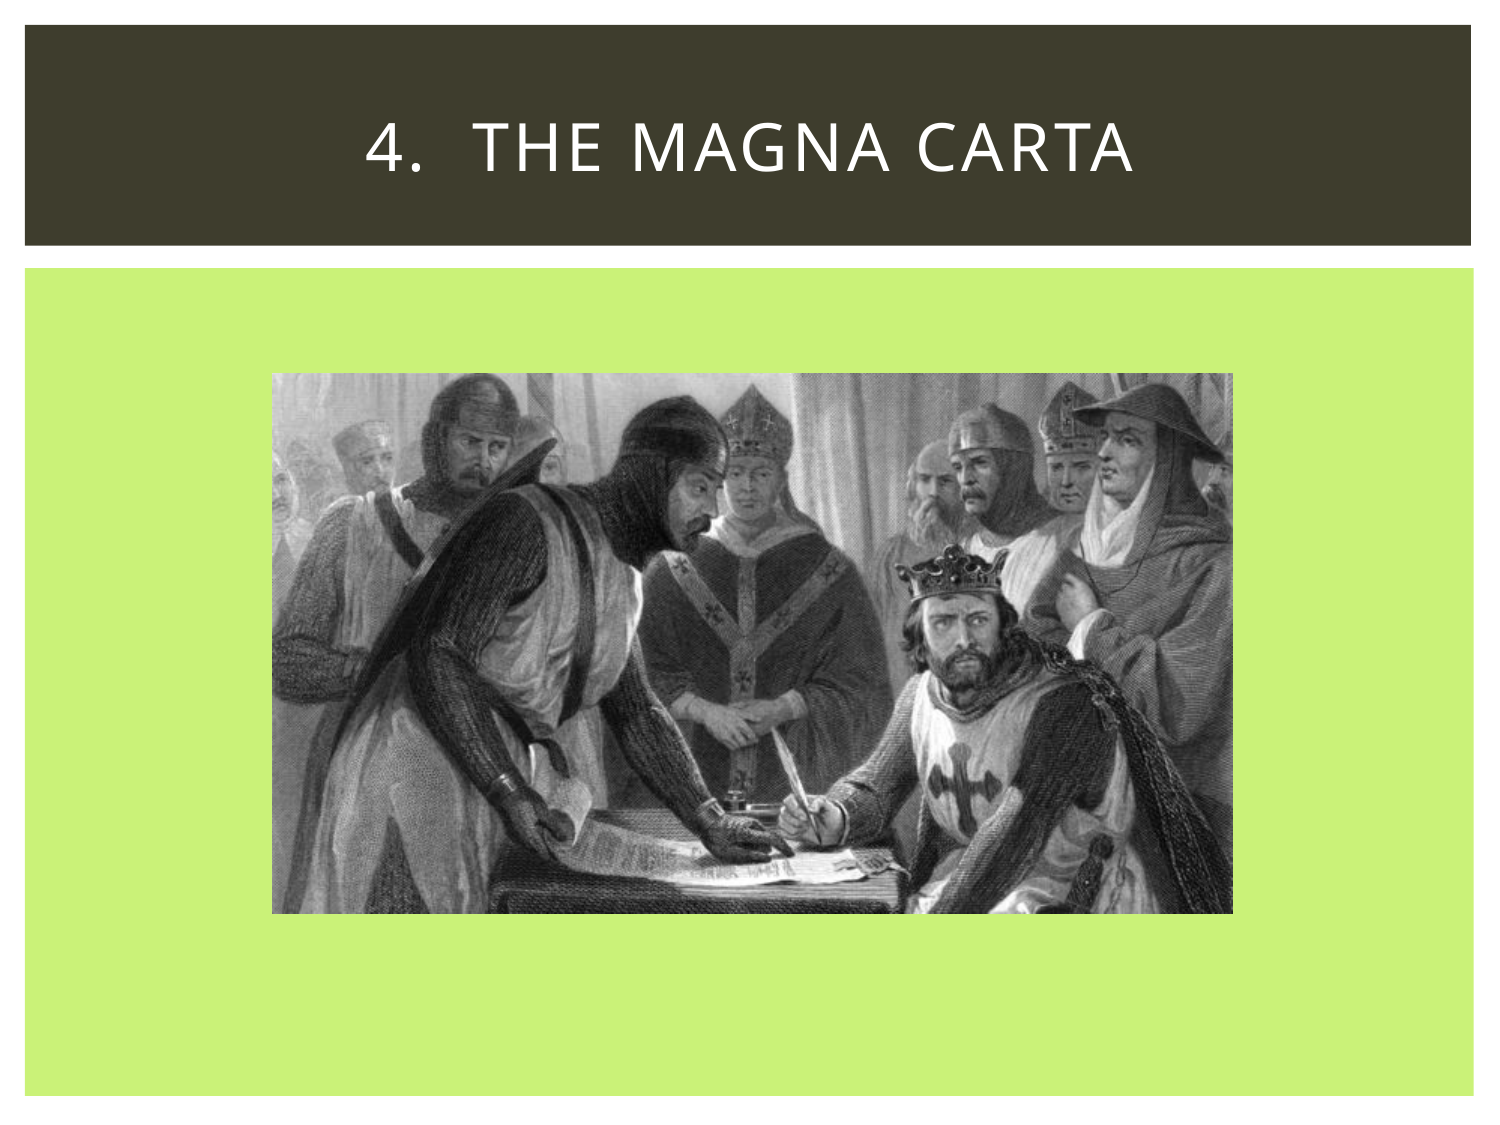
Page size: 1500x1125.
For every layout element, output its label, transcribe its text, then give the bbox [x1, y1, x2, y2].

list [271, 373, 1233, 914]
title 4. The Magna Carta [62, 58, 1438, 232]
